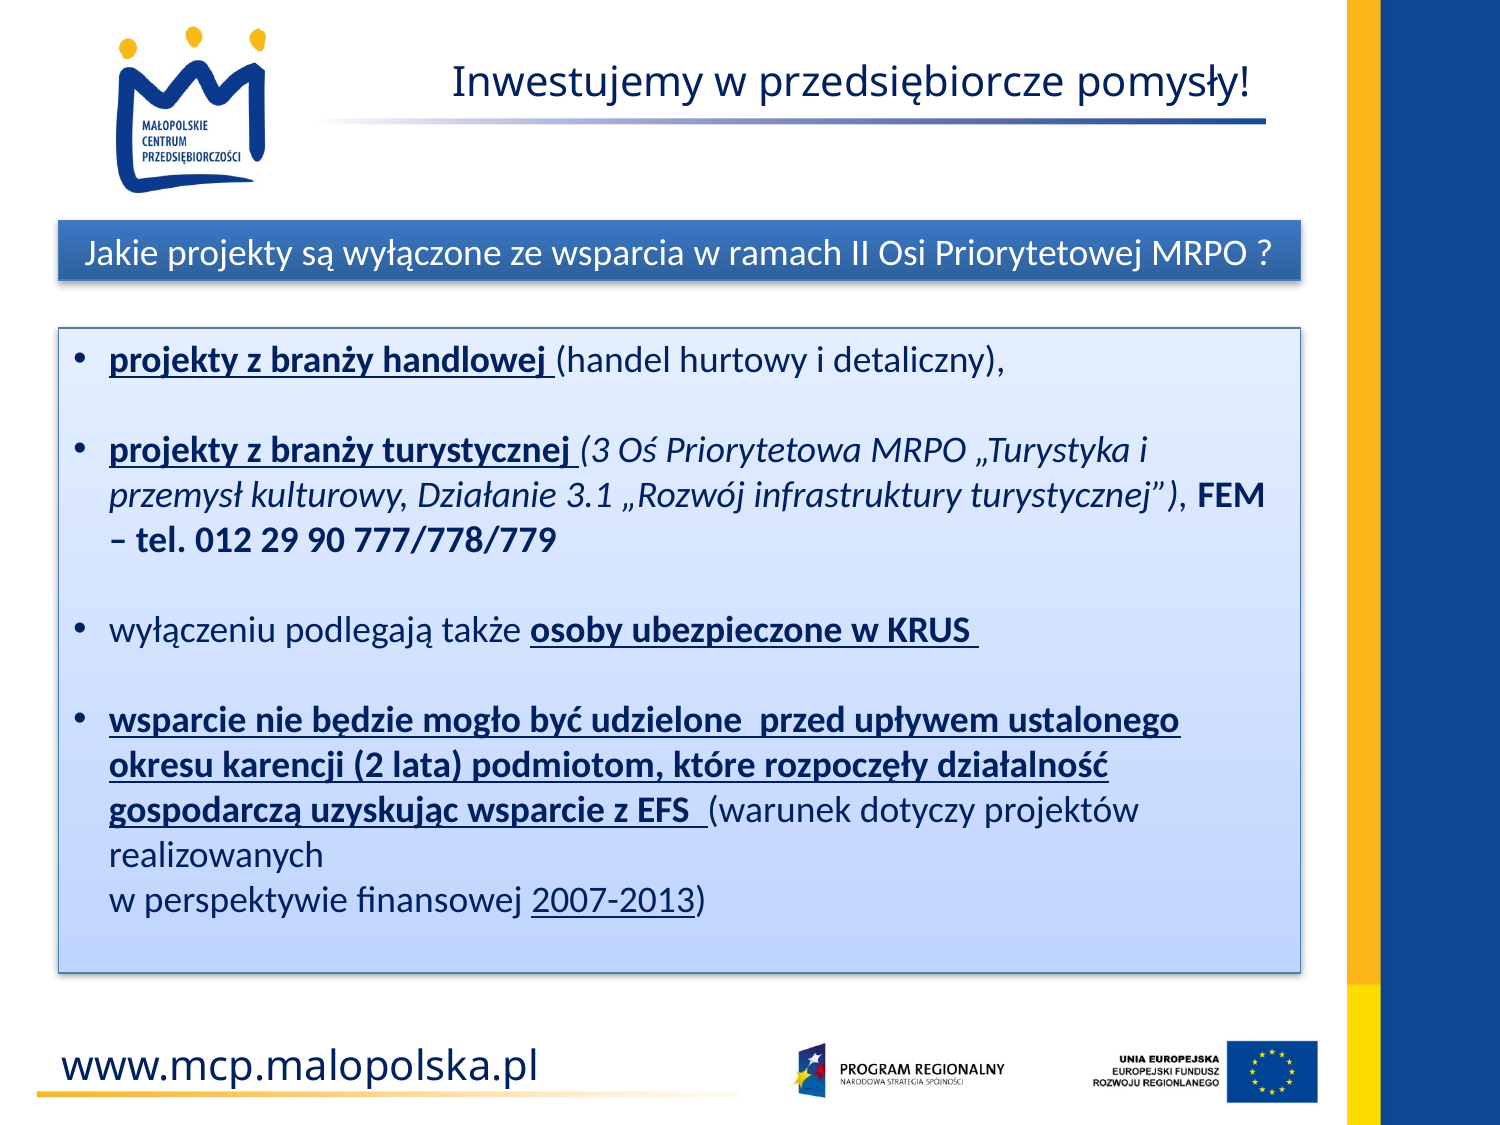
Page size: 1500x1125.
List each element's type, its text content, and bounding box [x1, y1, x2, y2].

picture [34, 1089, 739, 1099]
text_box Jakie projekty są wyłączone ze wsparcia w ramach II Osi Priorytetowej MRPO ? [58, 220, 1301, 281]
text_box projekty z branży handlowej (handel hurtowy i detaliczny), projekty z branży turystycznej (3 Oś Priorytetowa MRPO „Turystyka i przemysł kulturowy, Działanie 3.1 „Rozwój infrastruktury turystycznej”), FEM – tel. 012 29 90 777/778/779 wyłączeniu podlegają także osoby ubezpieczone w KRUS wsparcie nie będzie mogło być udzielone przed upływem ustalonego okresu karencji (2 lata) podmiotom, które rozpoczęły działalność gospodarczą uzyskując wsparcie z EFS (warunek dotyczy projektów realizowanych w perspektywie finansowej 2007-2013) [58, 327, 1301, 974]
text_box www.mcp.malopolska.pl [46, 1031, 758, 1097]
picture [763, 1015, 1032, 1125]
picture [105, 23, 1266, 197]
picture [1077, 1034, 1325, 1108]
picture [1347, 0, 1500, 1125]
text_box Inwestujemy w przedsiębiorcze pomysły! [304, 46, 1266, 105]
